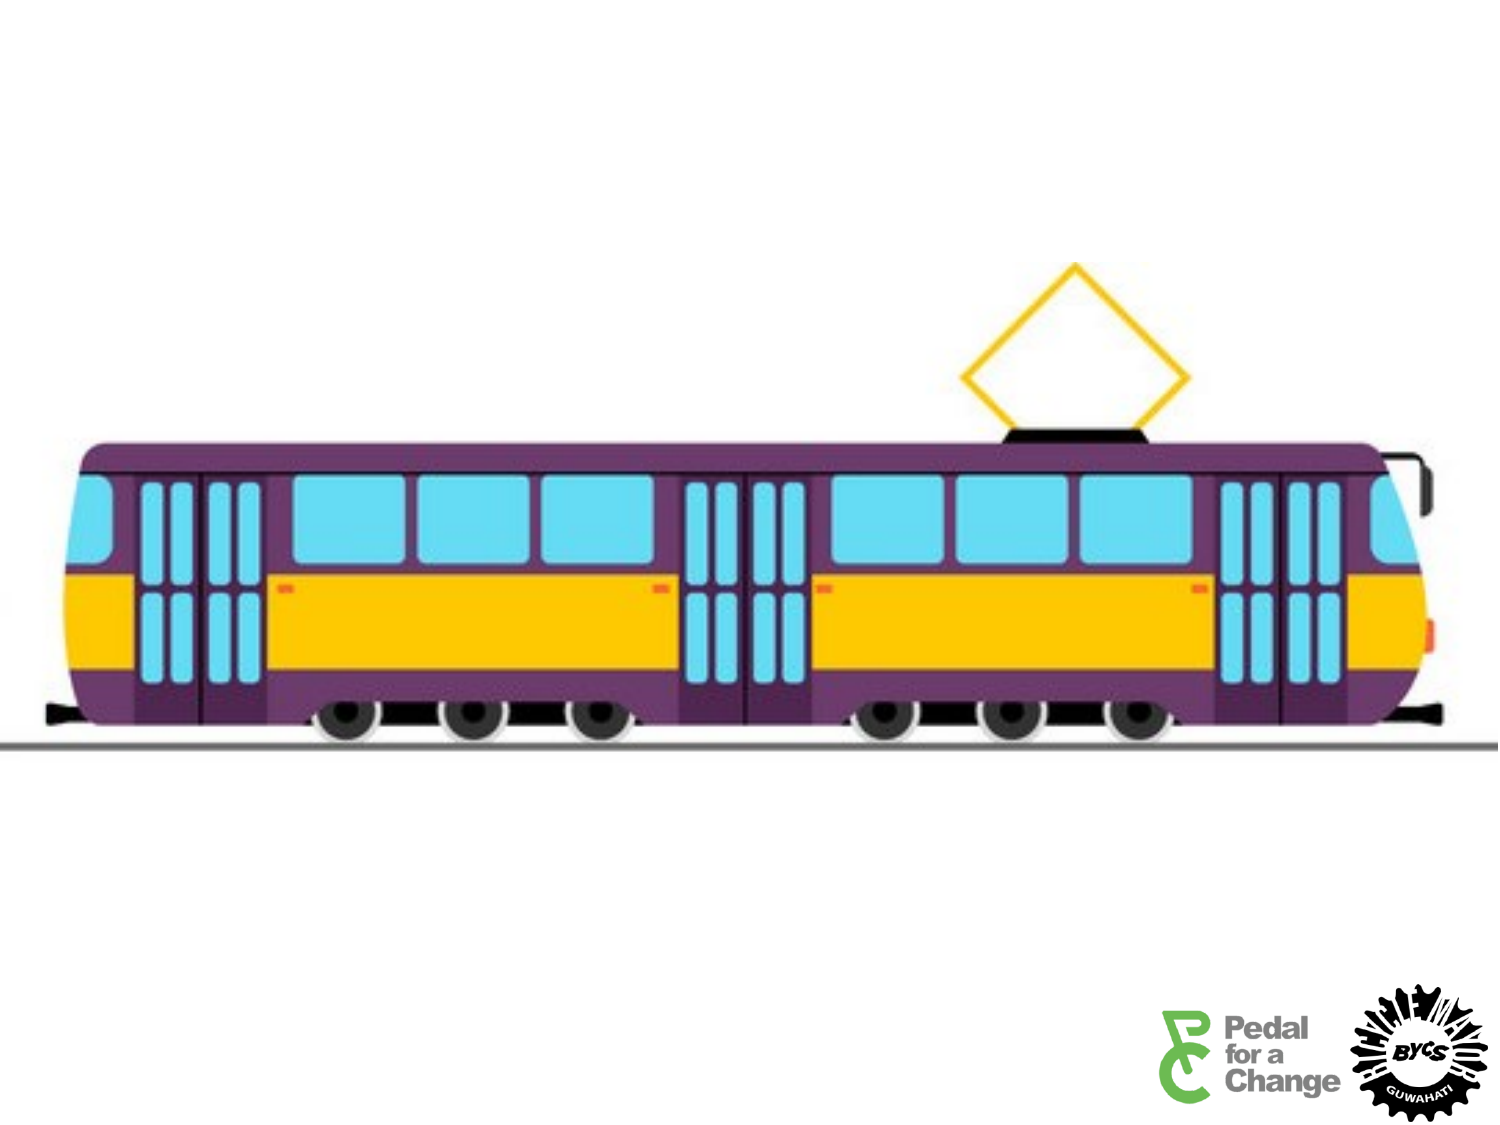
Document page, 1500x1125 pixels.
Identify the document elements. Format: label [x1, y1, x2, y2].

picture [0, 262, 1498, 763]
picture [1147, 984, 1488, 1123]
